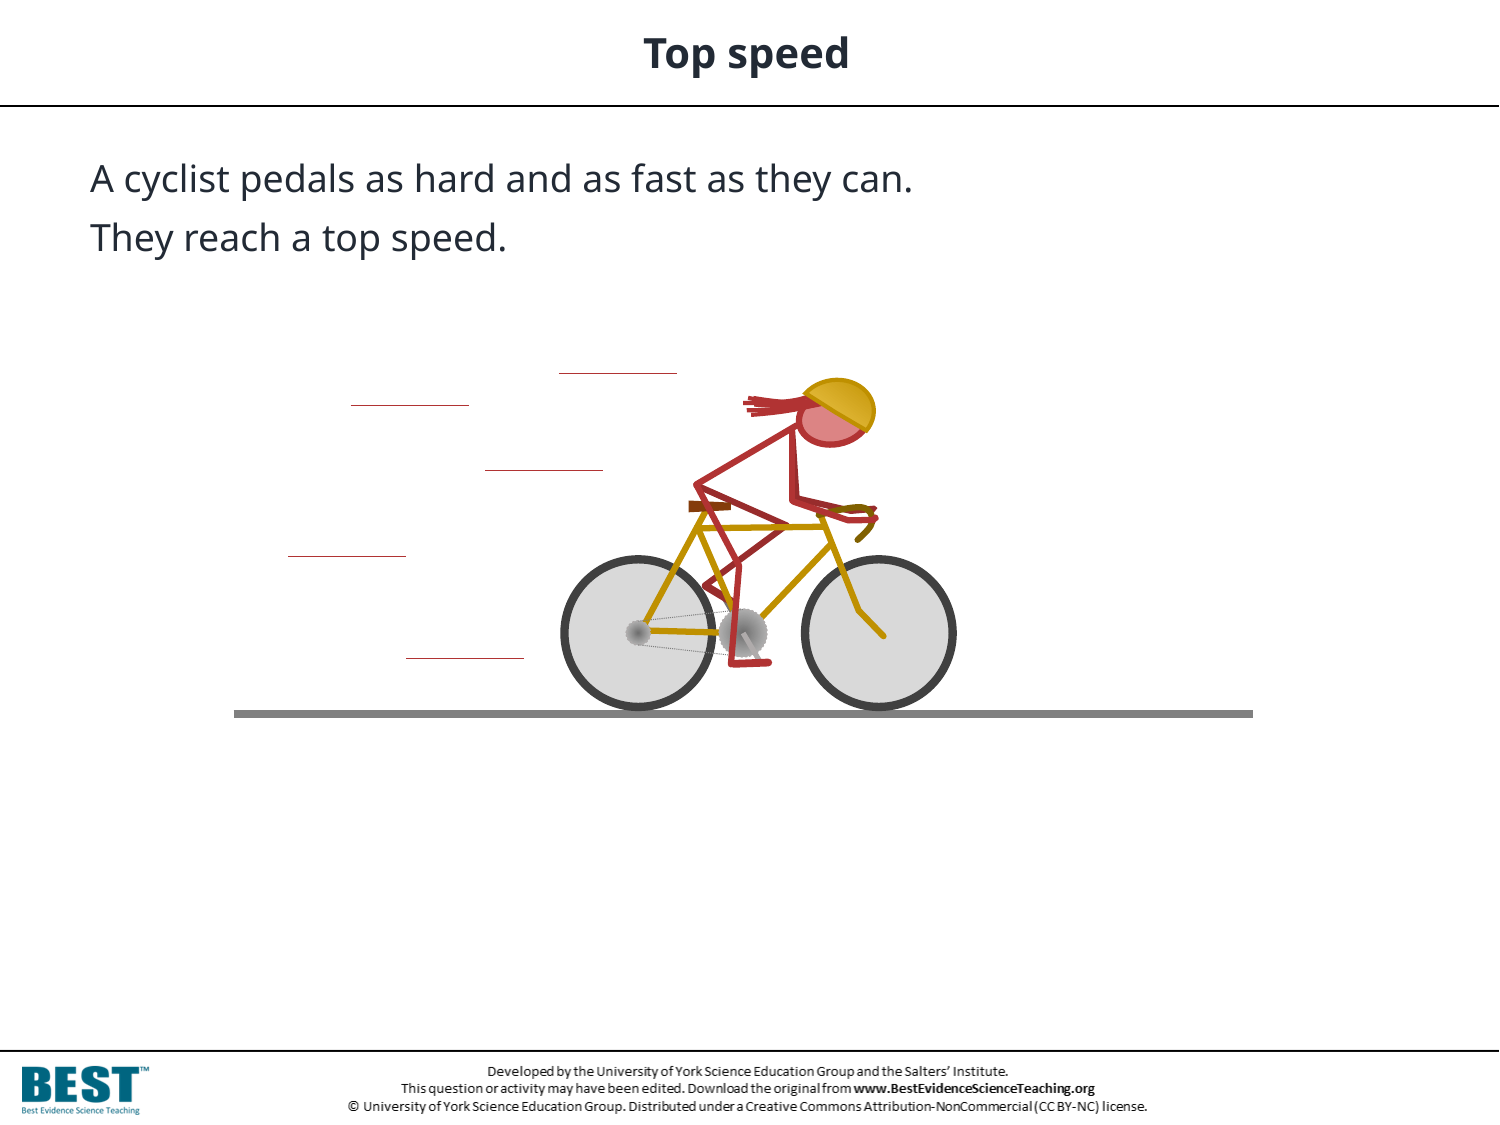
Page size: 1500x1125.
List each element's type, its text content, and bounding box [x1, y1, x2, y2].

picture [0, 105, 1500, 1125]
text_box Top speed [23, 4, 1471, 99]
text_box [233, 366, 1253, 715]
